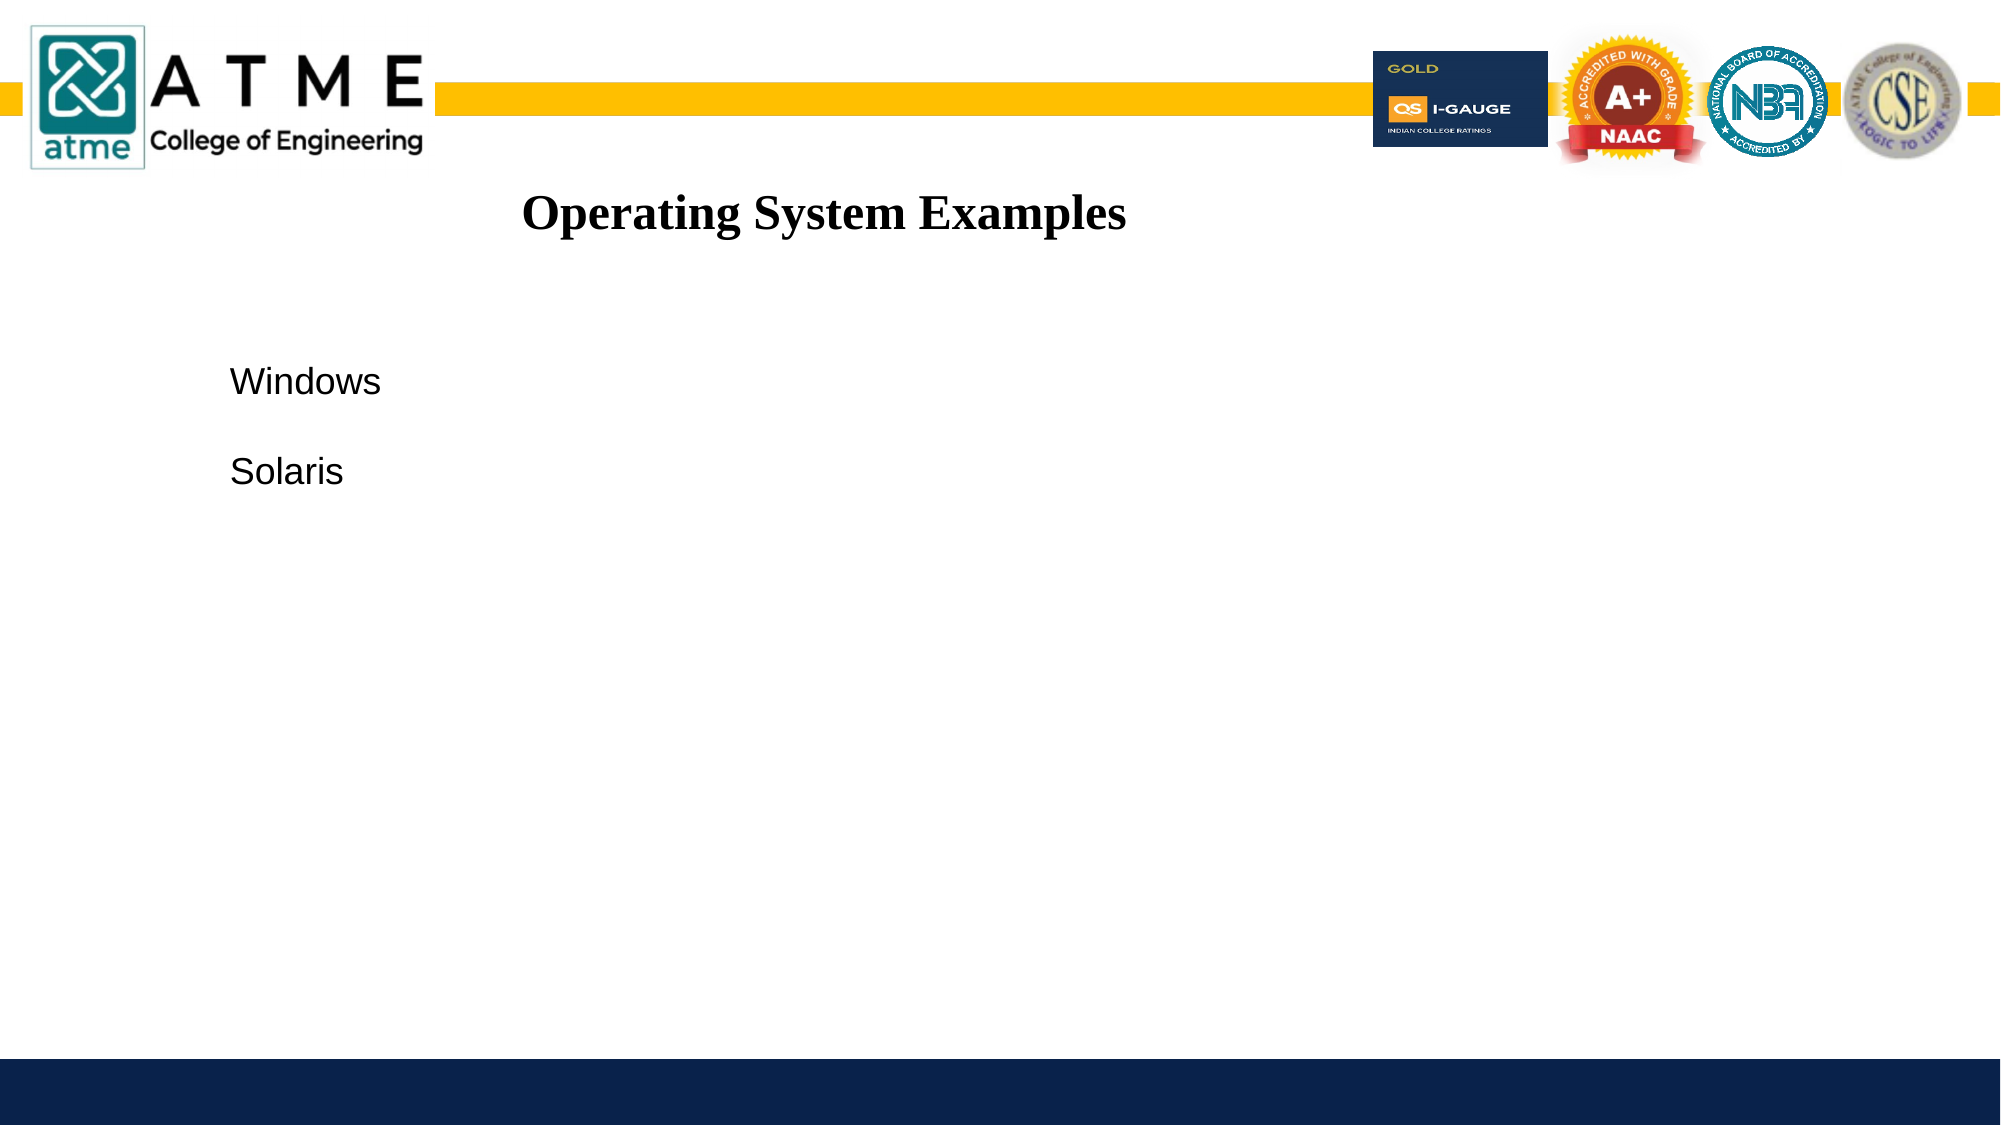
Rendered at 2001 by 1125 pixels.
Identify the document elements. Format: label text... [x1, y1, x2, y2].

title Operating System Examples [506, 171, 1788, 267]
picture [1373, 20, 1828, 171]
picture [22, 15, 435, 178]
picture [1840, 26, 1968, 176]
list Windows Solaris [215, 349, 1421, 1086]
picture [0, 1059, 2001, 1125]
